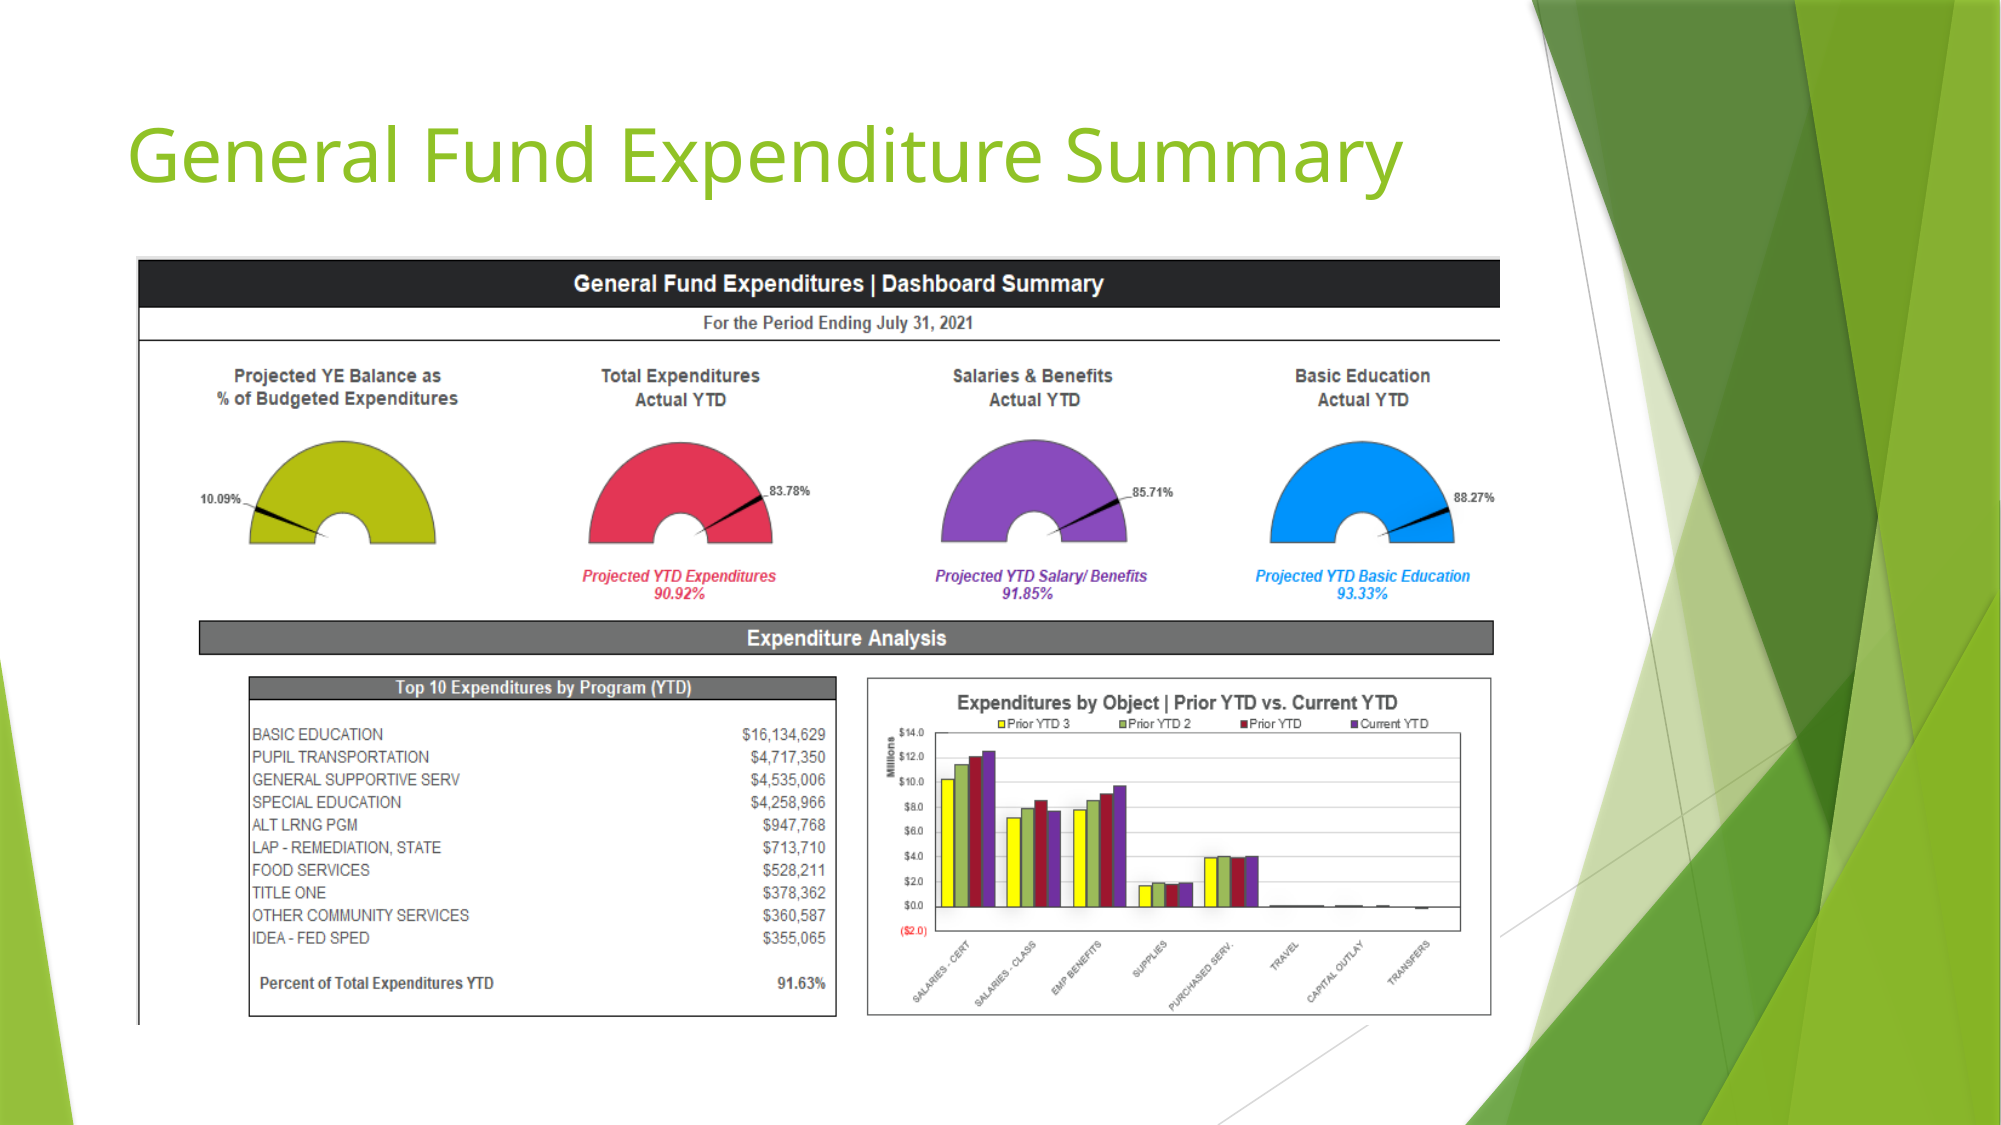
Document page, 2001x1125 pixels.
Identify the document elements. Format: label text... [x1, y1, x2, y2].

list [136, 256, 1501, 1026]
title General Fund Expenditure Summary [111, 99, 1522, 317]
